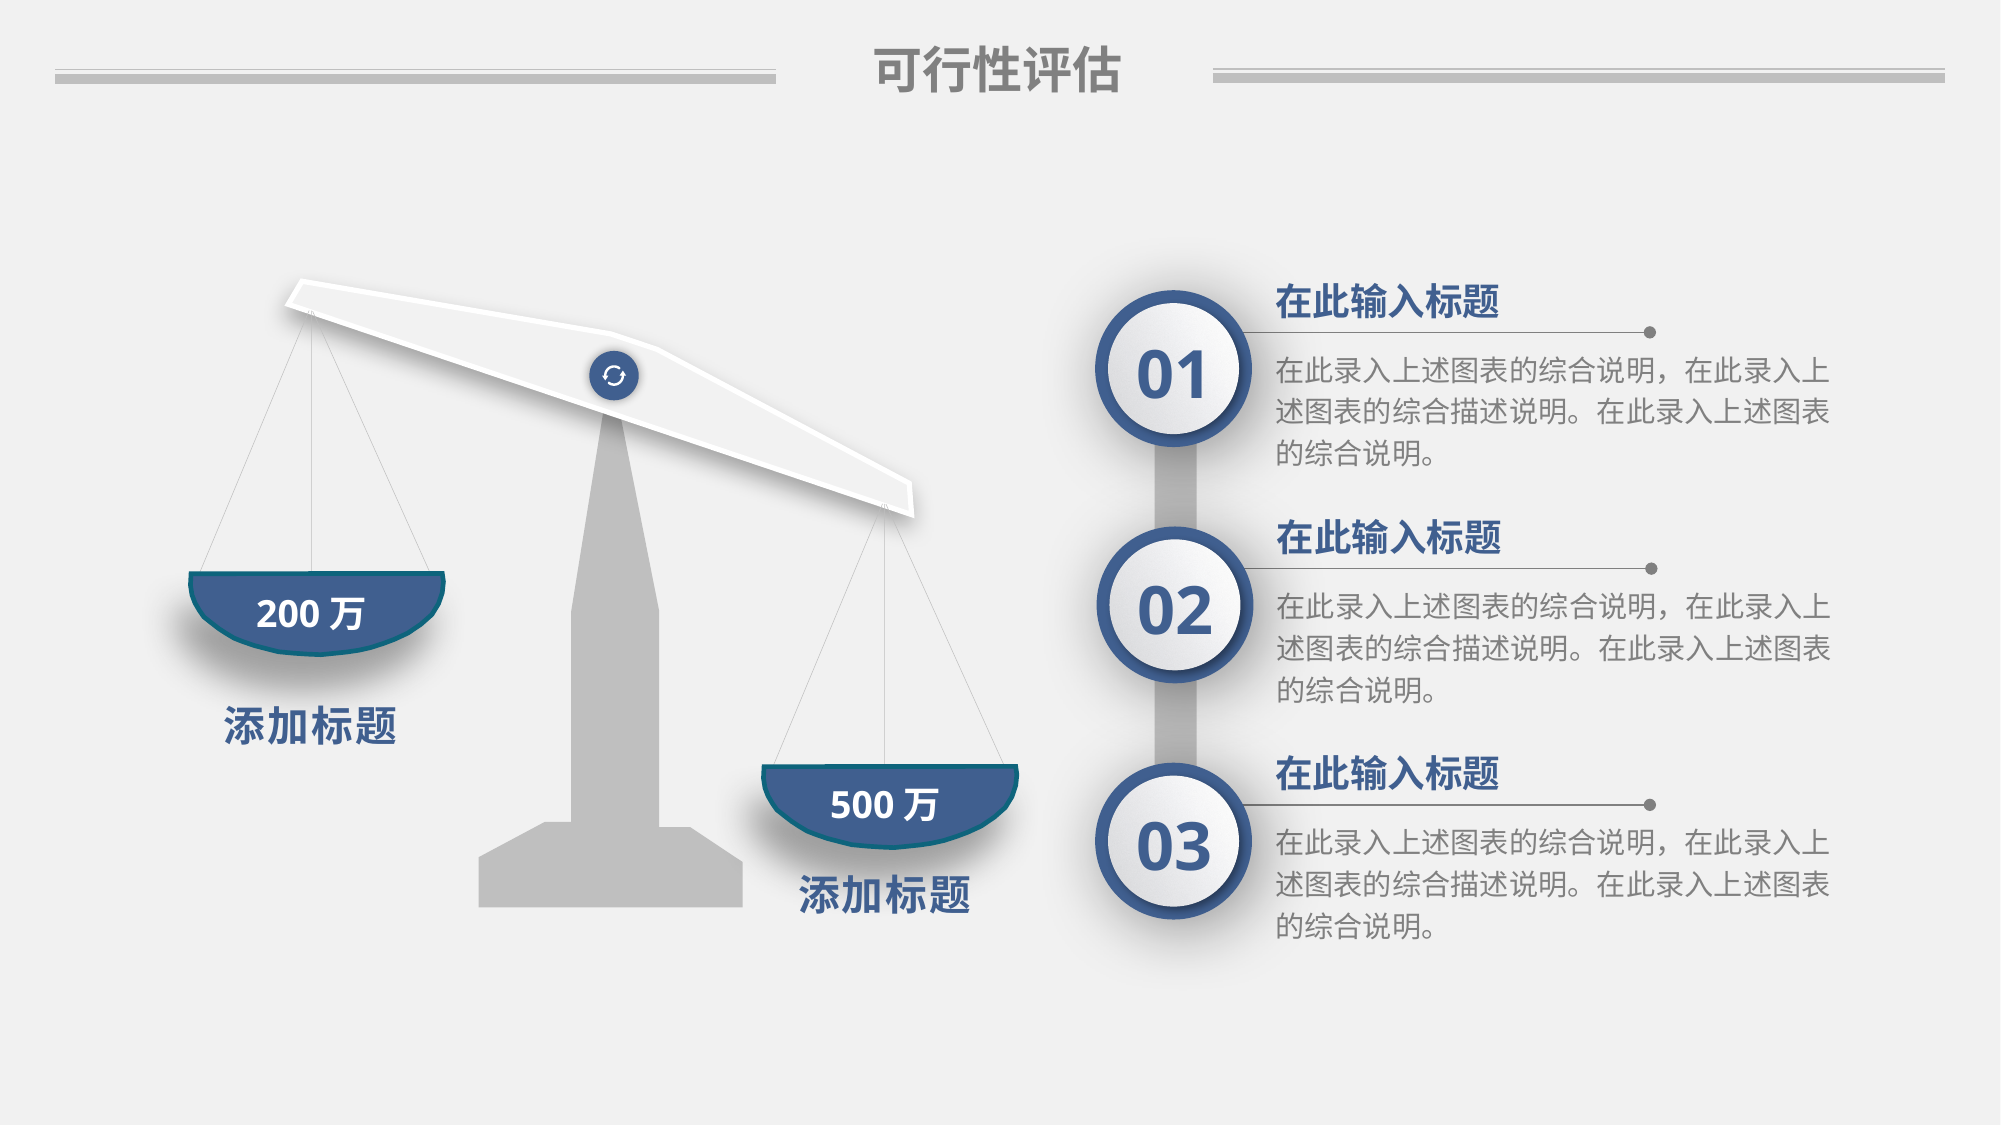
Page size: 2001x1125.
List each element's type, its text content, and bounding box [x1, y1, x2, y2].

text_box 添加标题 [783, 861, 1089, 927]
text_box 在此输入标题 [1260, 742, 1603, 803]
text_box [189, 281, 1018, 849]
text_box 在此录入上述图表的综合说明，在此录入上述图表的综合描述说明。在此录入上述图表的综合说明。 [1260, 337, 1862, 479]
text_box [476, 857, 745, 910]
text_box 在此录入上述图表的综合说明，在此录入上述图表的综合描述说明。在此录入上述图表的综合说明。 [1260, 809, 1862, 951]
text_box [1094, 289, 1254, 448]
text_box 在此输入标题 [1261, 506, 1605, 567]
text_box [1095, 526, 1256, 684]
text_box 可行性评估 [782, 30, 1213, 106]
text_box 在此输入标题 [1260, 270, 1603, 331]
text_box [1094, 762, 1254, 920]
text_box 在此录入上述图表的综合说明，在此录入上述图表的综合描述说明。在此录入上述图表的综合说明。 [1261, 573, 1863, 715]
